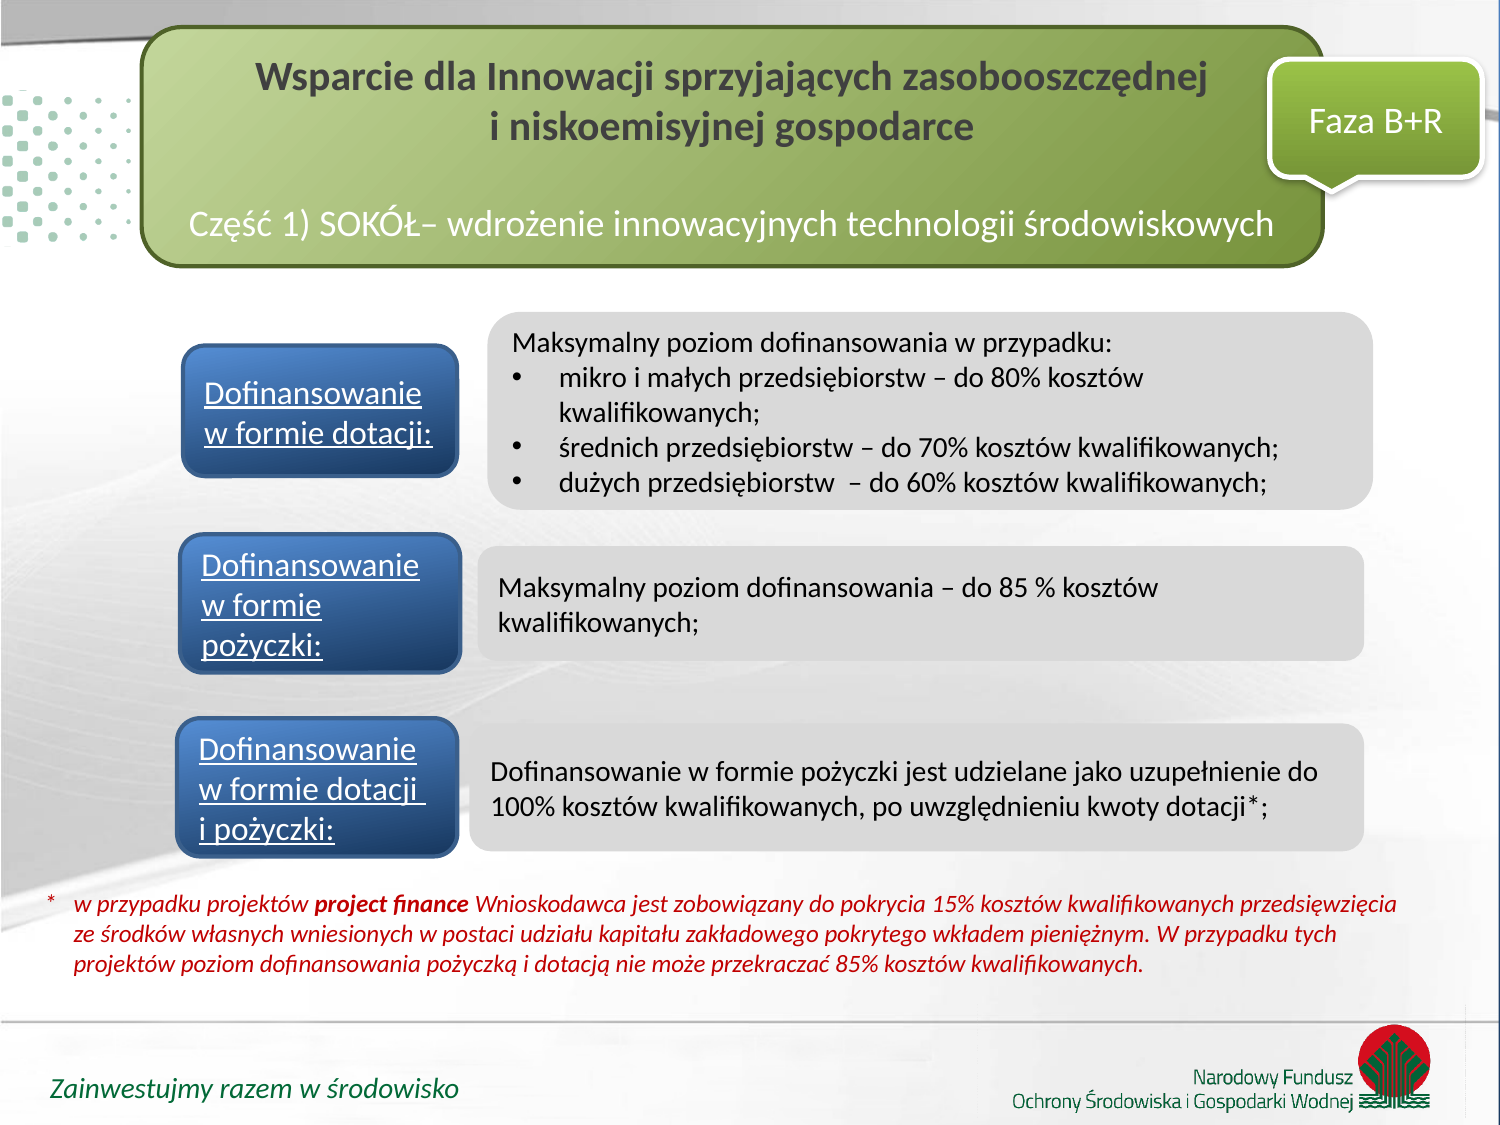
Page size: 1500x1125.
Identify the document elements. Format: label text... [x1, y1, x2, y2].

text_box Faza B+R [1269, 59, 1483, 192]
text_box * w przypadku projektów project finance Wnioskodawca jest zobowiązany do pokrycia 15% kosztów kwalifikowanych przedsięwzięcia ze środków własnych wniesionych w postaci udziału kapitału zakładowego pokrytego wkładem pieniężnym. W przypadku tych projektów poziom dofinansowania pożyczką i dotacją nie może przekraczać 85% kosztów kwalifikowanych. [29, 880, 1436, 985]
text_box Maksymalny poziom dofinansowania w przypadku: mikro i małych przedsiębiorstw – do 80% kosztów kwalifikowanych; średnich przedsiębiorstw – do 70% kosztów kwalifikowanych; dużych przedsiębiorstw – do 60% kosztów kwalifikowanych; [485, 309, 1376, 512]
text_box Wsparcie dla Innowacji sprzyjających zasobooszczędnej i niskoemisyjnej gospodarce Część 1) SOKÓŁ– wdrożenie innowacyjnych technologii środowiskowych [139, 24, 1325, 269]
text_box Dofinansowanie w formie pożyczki jest udzielane jako uzupełnienie do 100% kosztów kwalifikowanych, po uwzględnieniu kwoty dotacji*; [467, 721, 1367, 854]
text_box Maksymalny poziom dofinansowania – do 85 % kosztów kwalifikowanych; [475, 543, 1367, 664]
text_box Dofinansowanie w formie dotacji i pożyczki: [174, 716, 460, 859]
picture [0, 0, 1499, 1125]
text_box Dofinansowanie w formie dotacji: [180, 343, 460, 479]
text_box Dofinansowanie w formie pożyczki: [177, 532, 463, 675]
